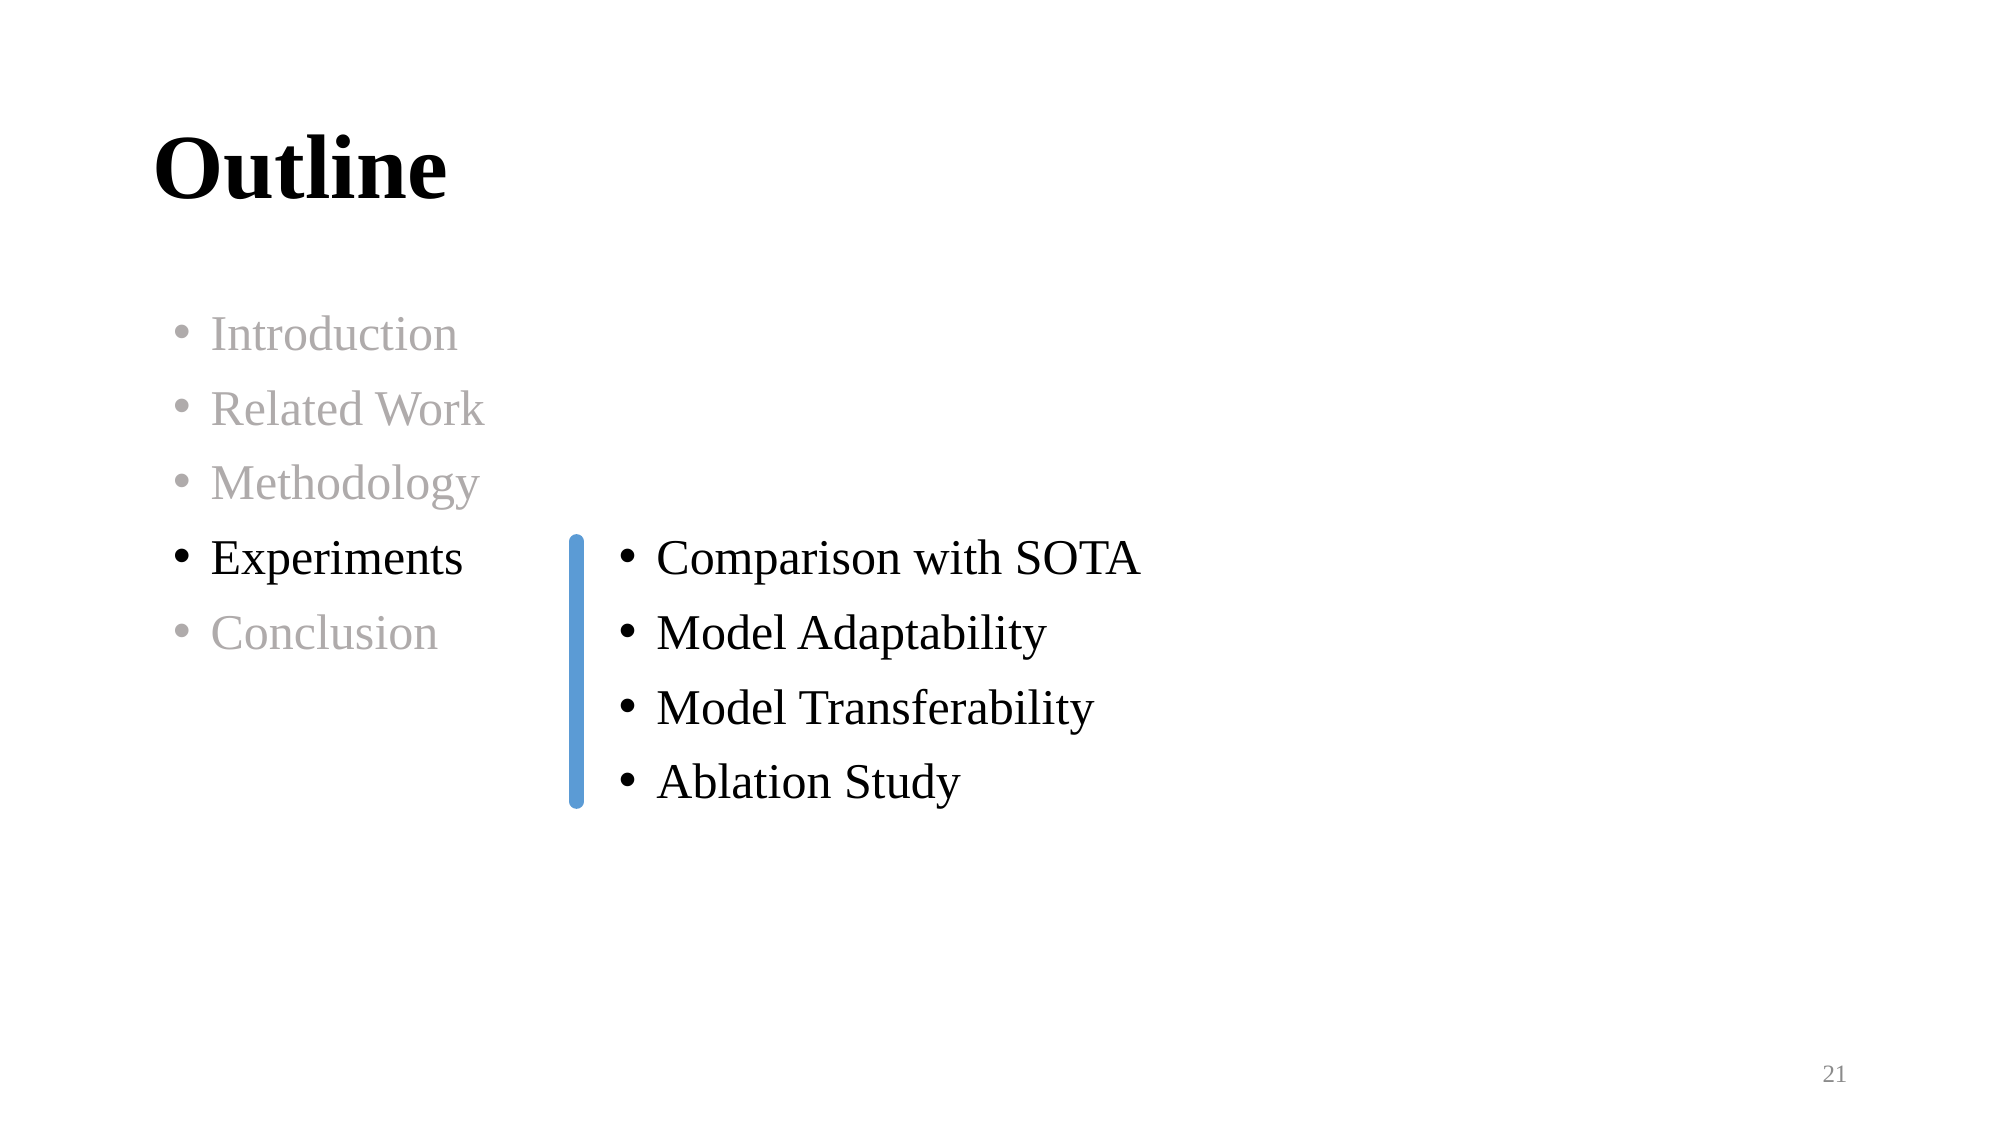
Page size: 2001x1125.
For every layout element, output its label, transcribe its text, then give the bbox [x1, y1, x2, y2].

text_box [577, 524, 1771, 908]
list Introduction Related Work Methodology Experiments Conclusion [158, 299, 1863, 1014]
slide_number 21 [1412, 1042, 1863, 1103]
title Outline [137, 59, 1863, 278]
text_box Comparison with SOTA Model Adaptability Model Transferability Ablation Study [603, 523, 1797, 833]
